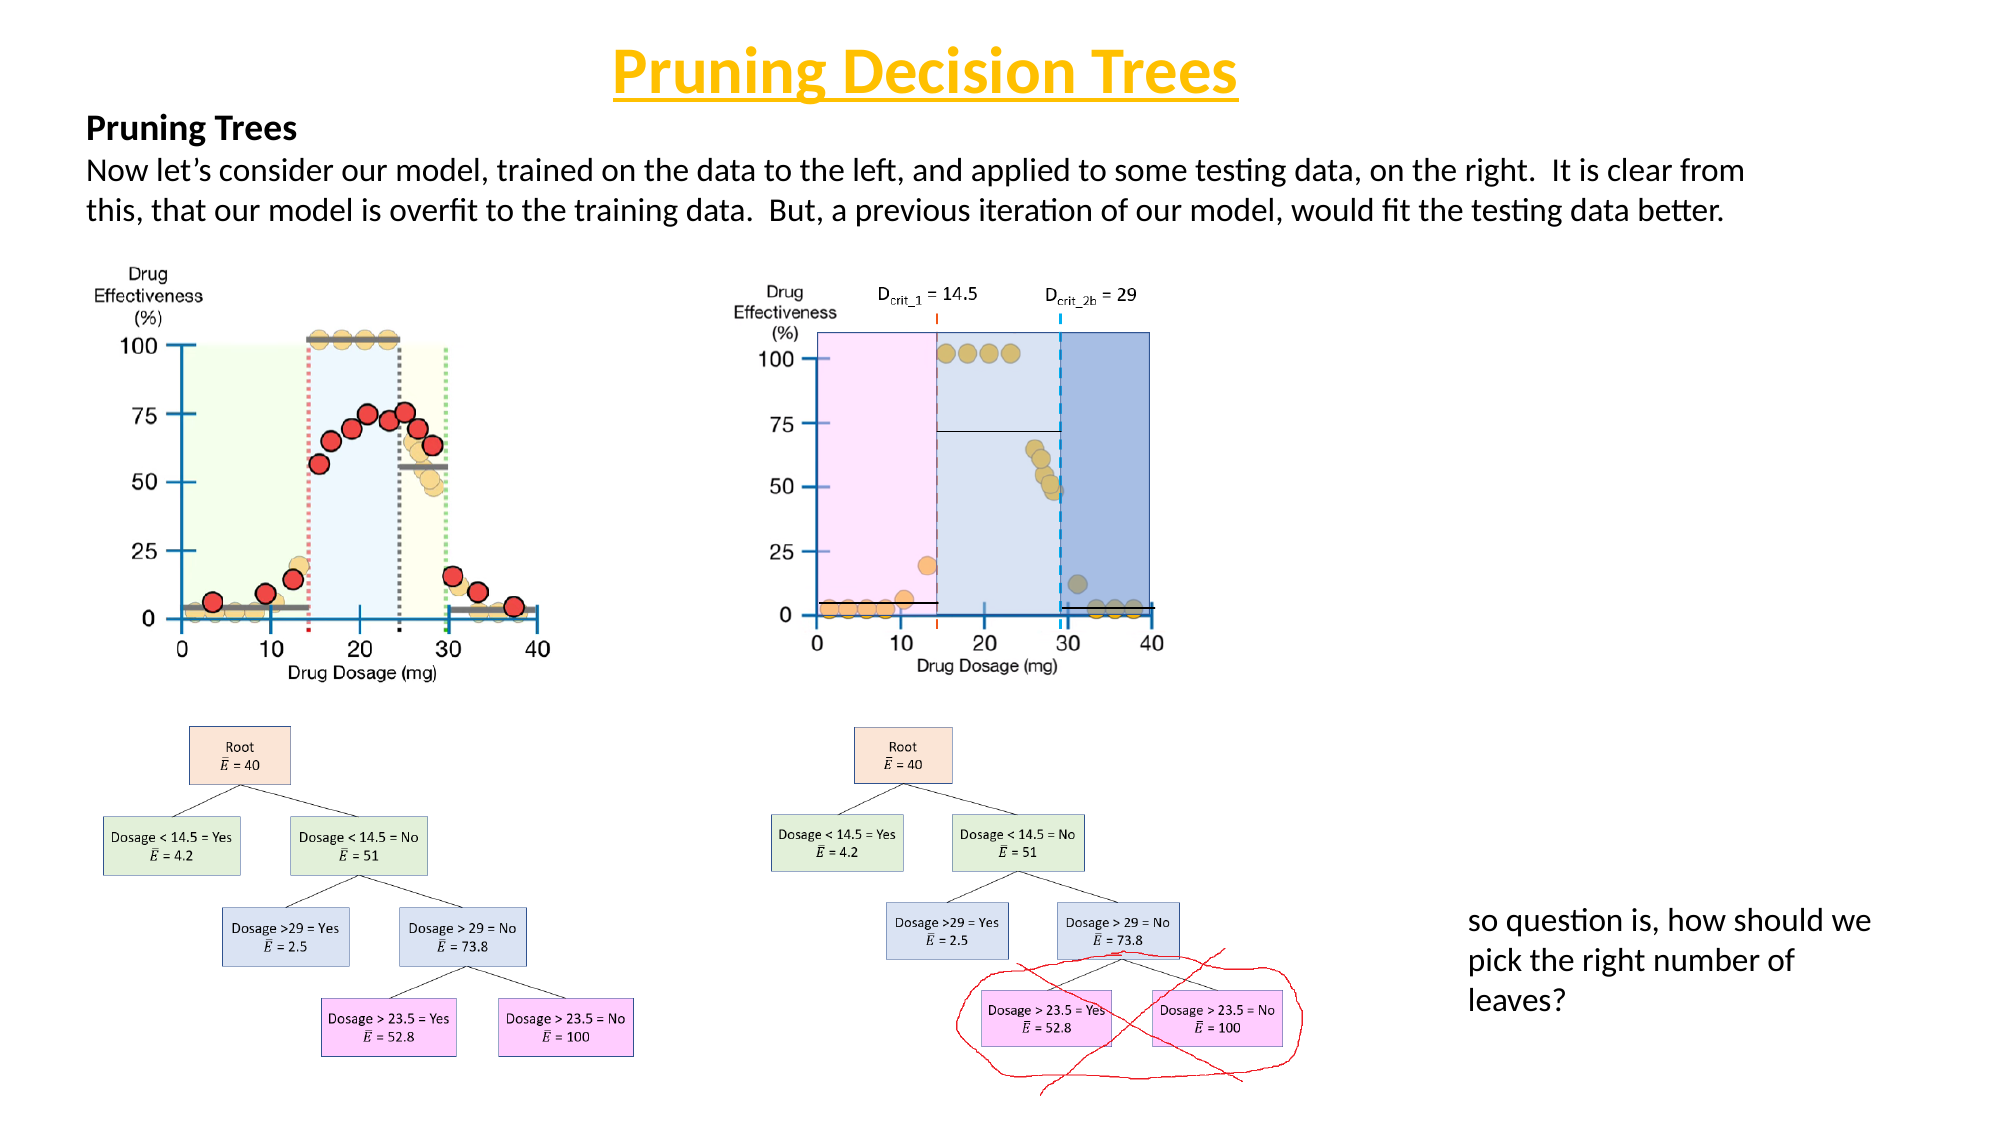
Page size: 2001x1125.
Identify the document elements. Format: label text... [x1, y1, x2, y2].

picture [82, 262, 554, 692]
text_box so question is, how should we pick the right number of leaves? [1453, 890, 1907, 1026]
picture [725, 274, 1179, 680]
text_box Pruning Decision Trees [598, 19, 1287, 95]
picture [762, 717, 1310, 1100]
text_box Pruning Trees Now let’s consider our model, trained on the data to the left, and applied to some testing data, on the right. It is clear from this, that our model is overfit to the training data. But, a previous iteration of our model, would fit the testing data better. [71, 95, 1812, 236]
picture [99, 722, 636, 1059]
